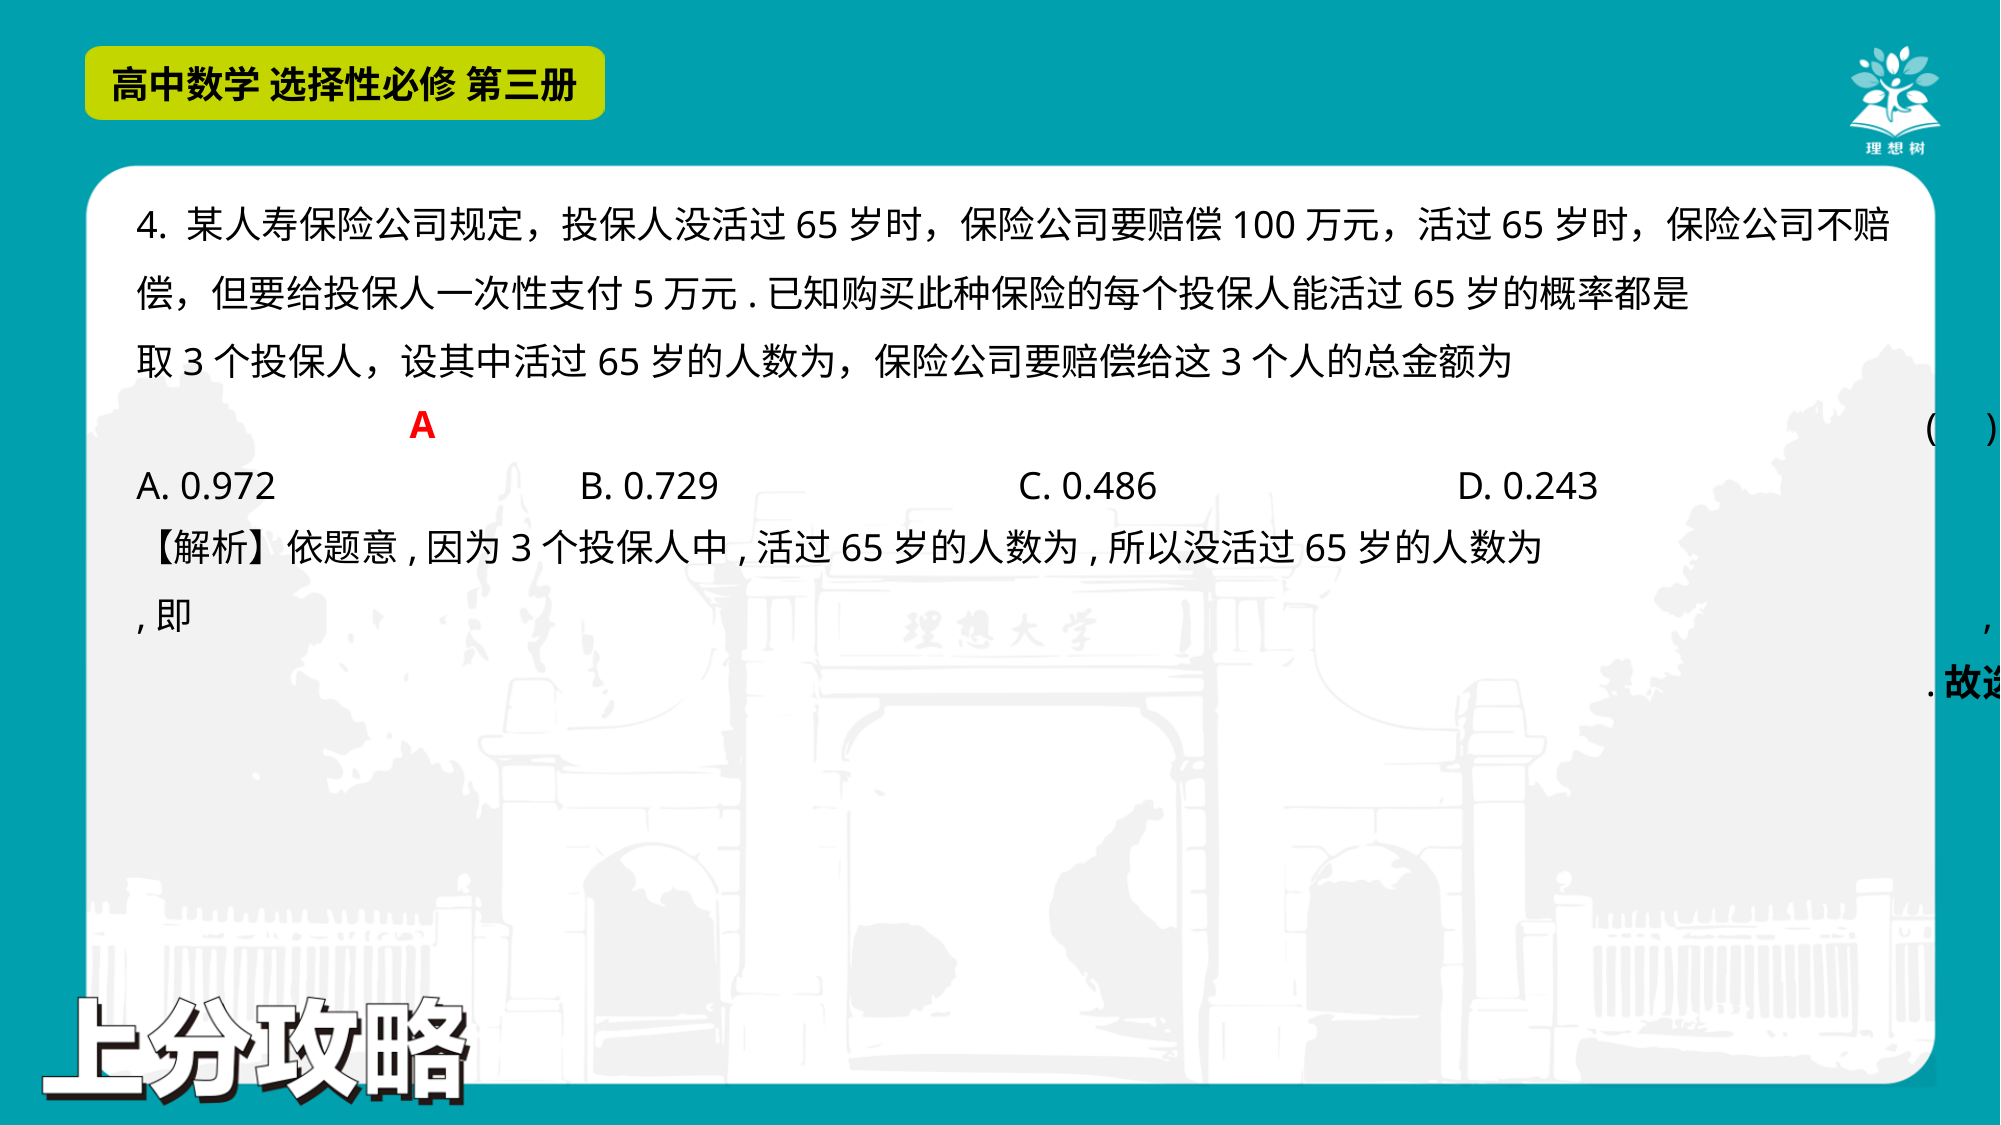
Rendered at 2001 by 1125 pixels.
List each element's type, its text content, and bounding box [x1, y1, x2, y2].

picture [0, 0, 2000, 1125]
text_box A [395, 381, 450, 439]
text_box A. 0.972 B. 0.729 C. 0.486 D. 0.243 [136, 439, 1865, 500]
